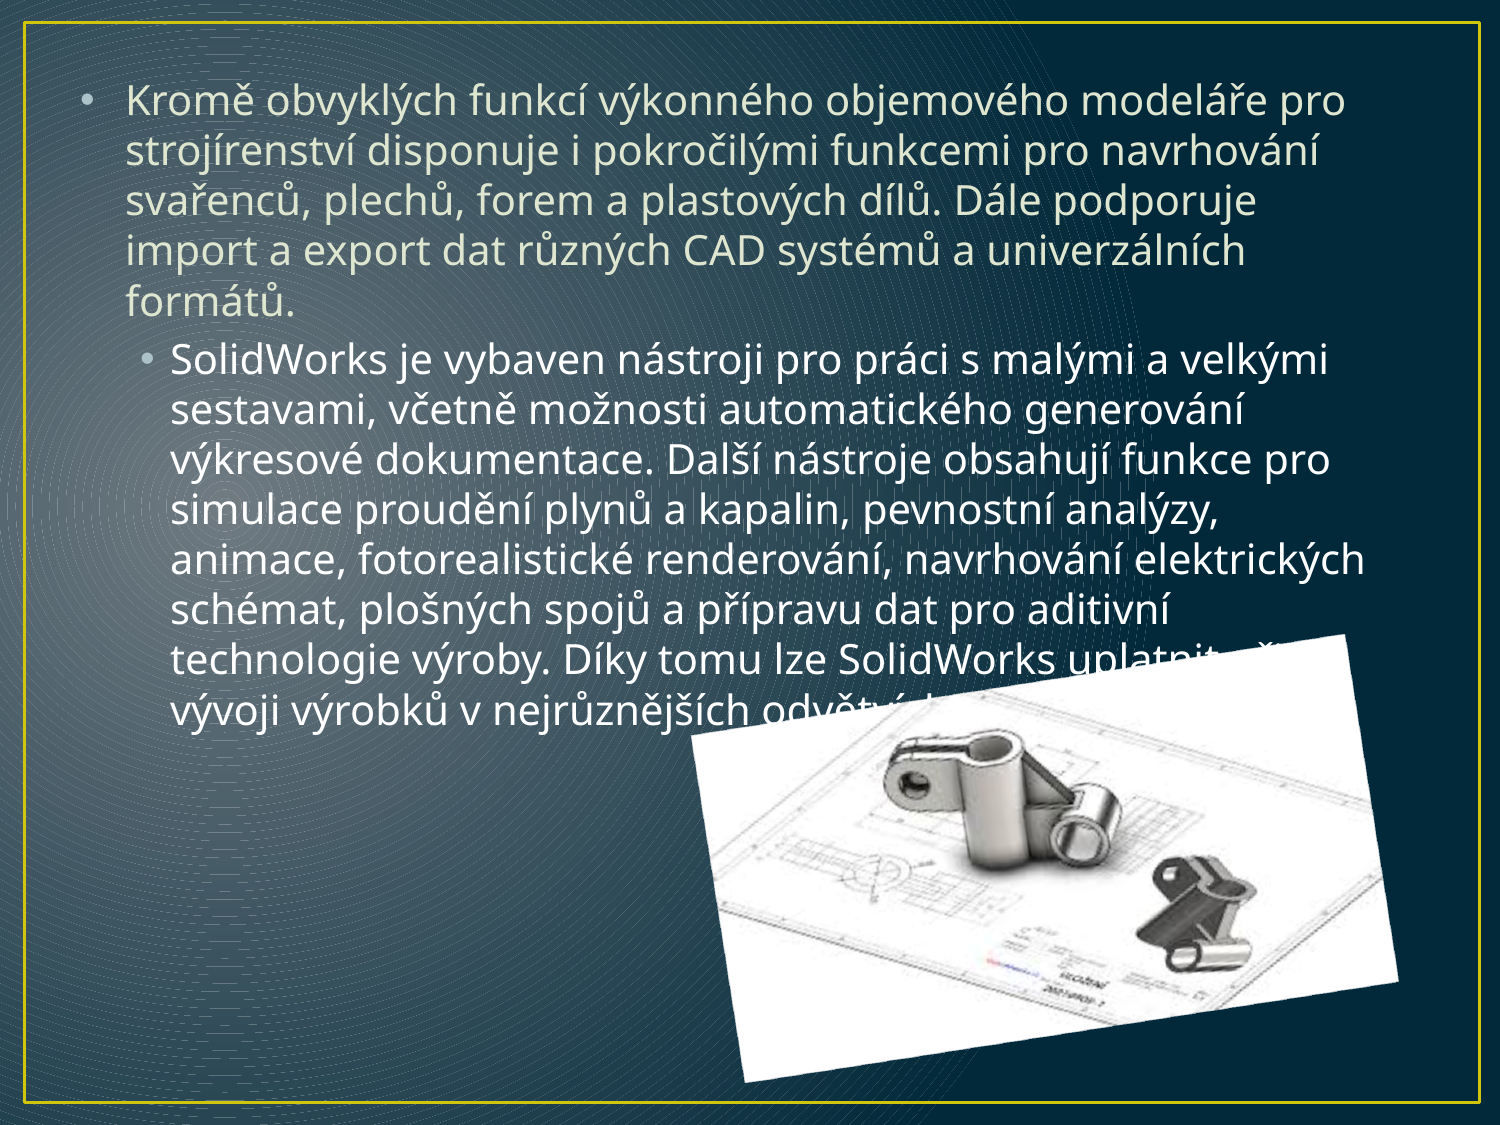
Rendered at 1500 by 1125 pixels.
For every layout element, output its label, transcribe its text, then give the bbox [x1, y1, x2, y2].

list Kromě obvyklých funkcí výkonného objemového modeláře pro strojírenství disponuje i pokročilými funkcemi pro navrhování svařenců, plechů, forem a plastových dílů. Dále podporuje import a export dat různých CAD systémů a univerzálních formátů. SolidWorks je vybaven nástroji pro práci s malými a velkými sestavami, včetně možnosti automatického generování výkresové dokumentace. Další nástroje obsahují funkce pro simulace proudění plynů a kapalin, pevnostní analýzy, animace, fotorealistické renderování, navrhování elektrických schémat, plošných spojů a přípravu dat pro aditivní technologie výroby. Díky tomu lze SolidWorks uplatnit při vývoji výrobků v nejrůznějších odvětvích. [64, 66, 1415, 809]
picture [692, 635, 1398, 1082]
